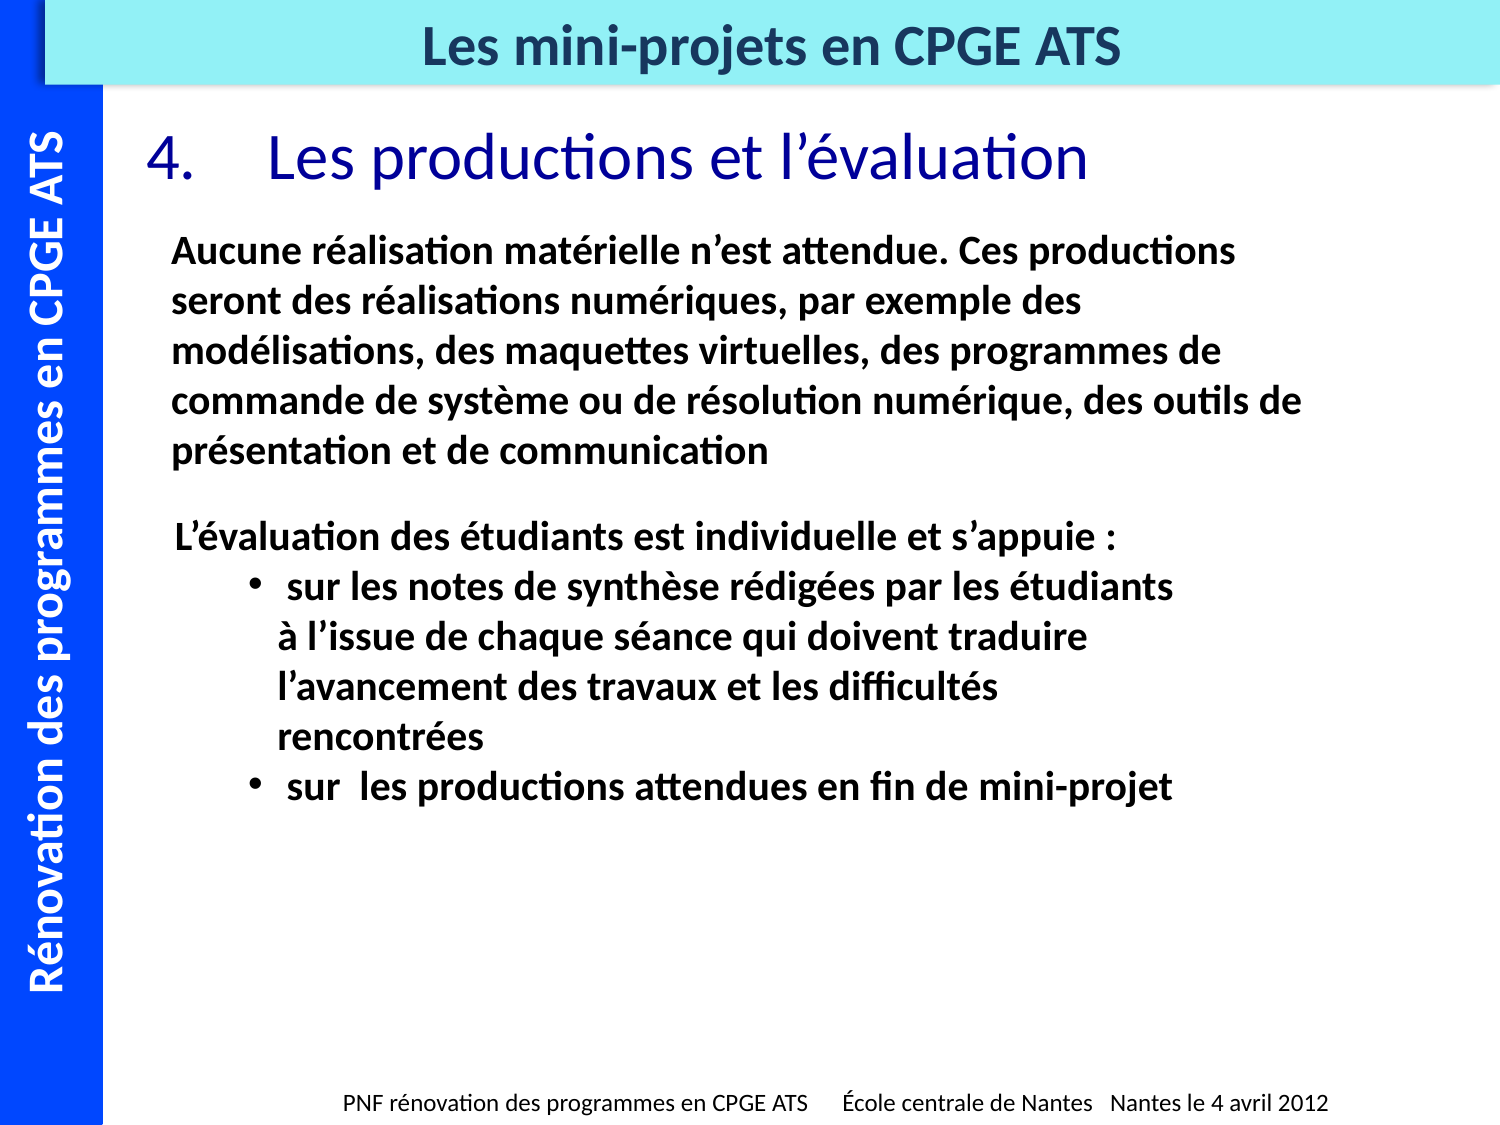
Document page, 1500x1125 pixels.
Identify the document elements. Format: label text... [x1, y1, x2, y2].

text_box L’évaluation des étudiants est individuelle et s’appuie : sur les notes de synthèse rédigées par les étudiants à l’issue de chaque séance qui doivent traduire l’avancement des travaux et les difficultés rencontrées sur les productions attendues en fin de mini-projet [160, 501, 1211, 816]
title Les productions et l’évaluation [131, 105, 1407, 200]
text_box Aucune réalisation matérielle n’est attendue. Ces productions seront des réalisations numériques, par exemple des modélisations, des maquettes virtuelles, des programmes de commande de système ou de résolution numérique, des outils de présentation et de communication [156, 215, 1319, 480]
